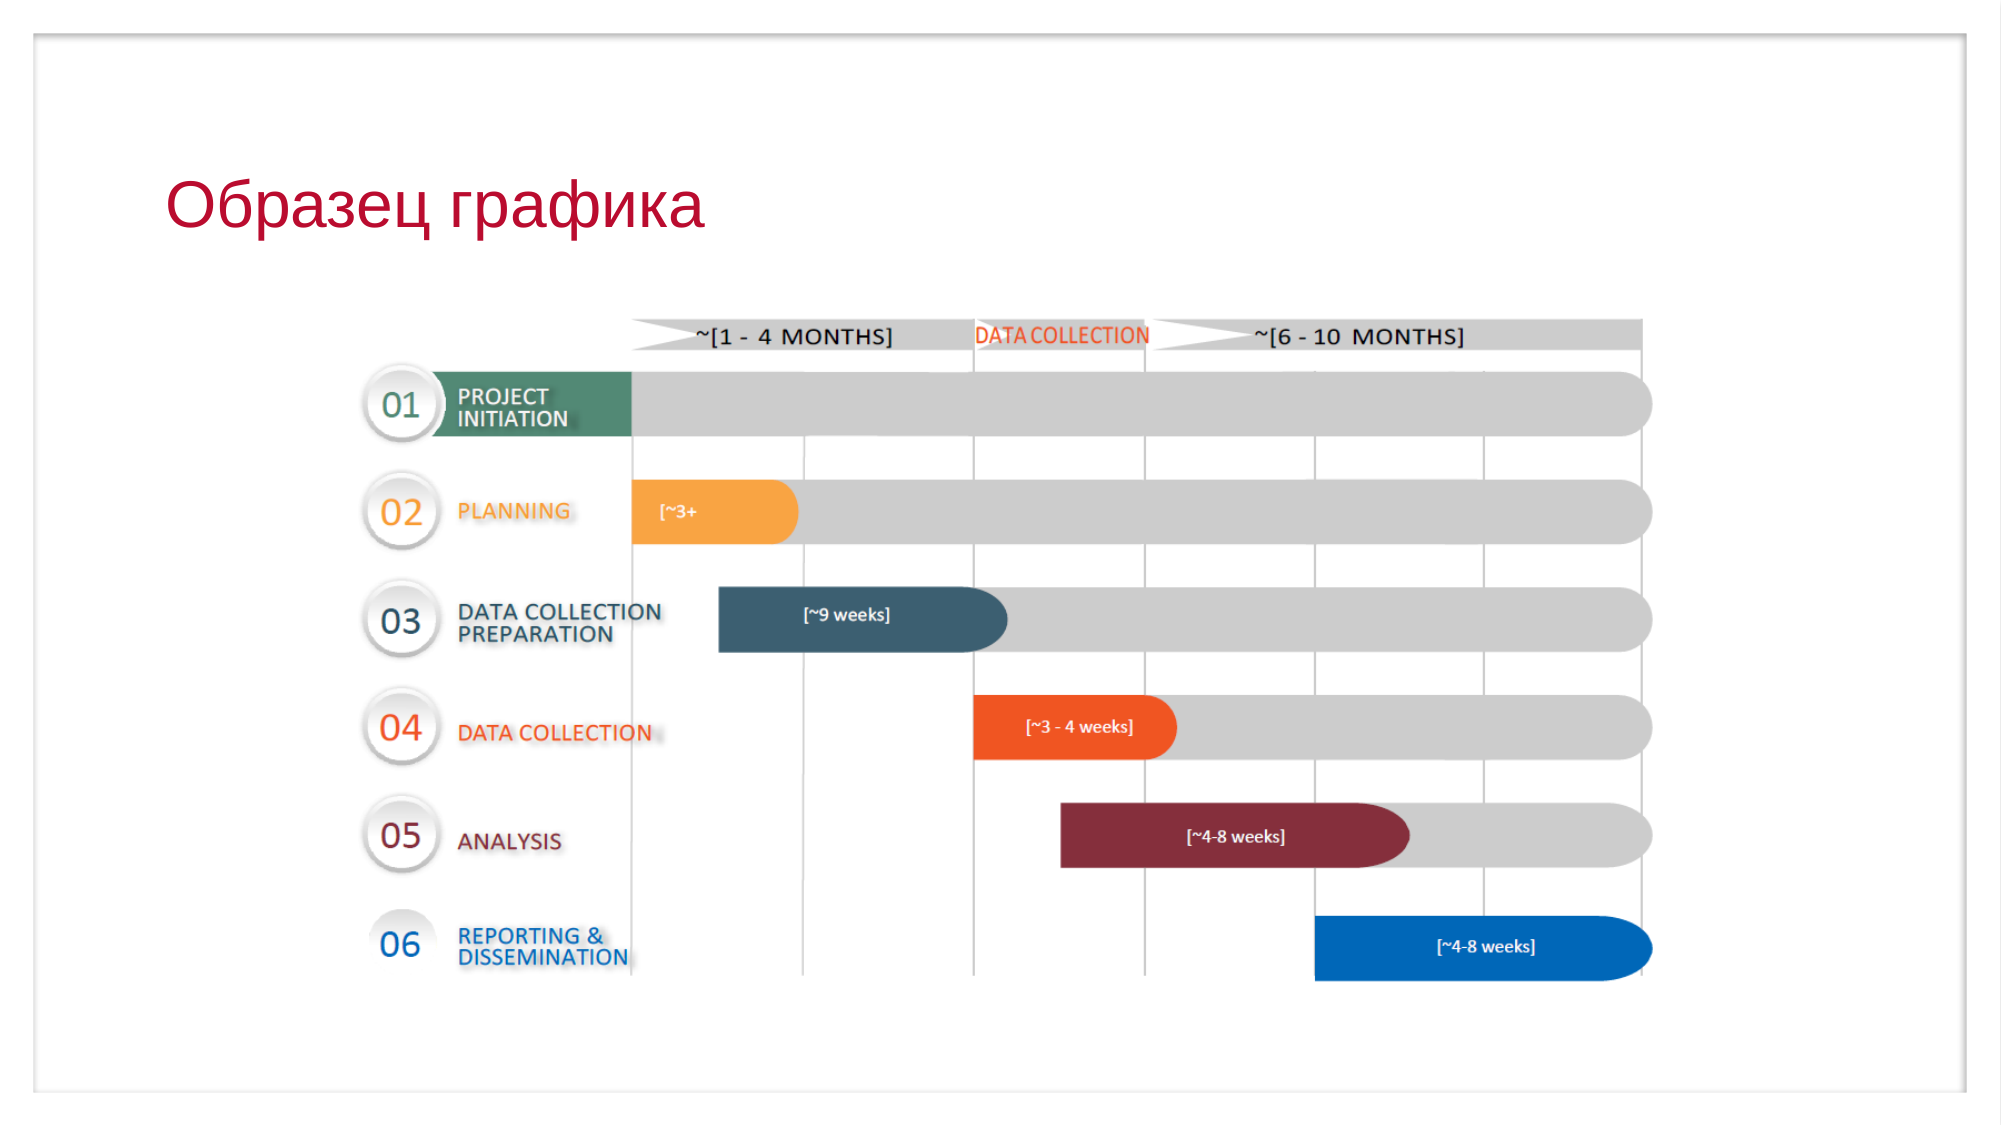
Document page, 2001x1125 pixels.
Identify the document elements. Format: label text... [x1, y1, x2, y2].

picture [336, 311, 1664, 1017]
title Образец графика [150, 153, 1851, 249]
